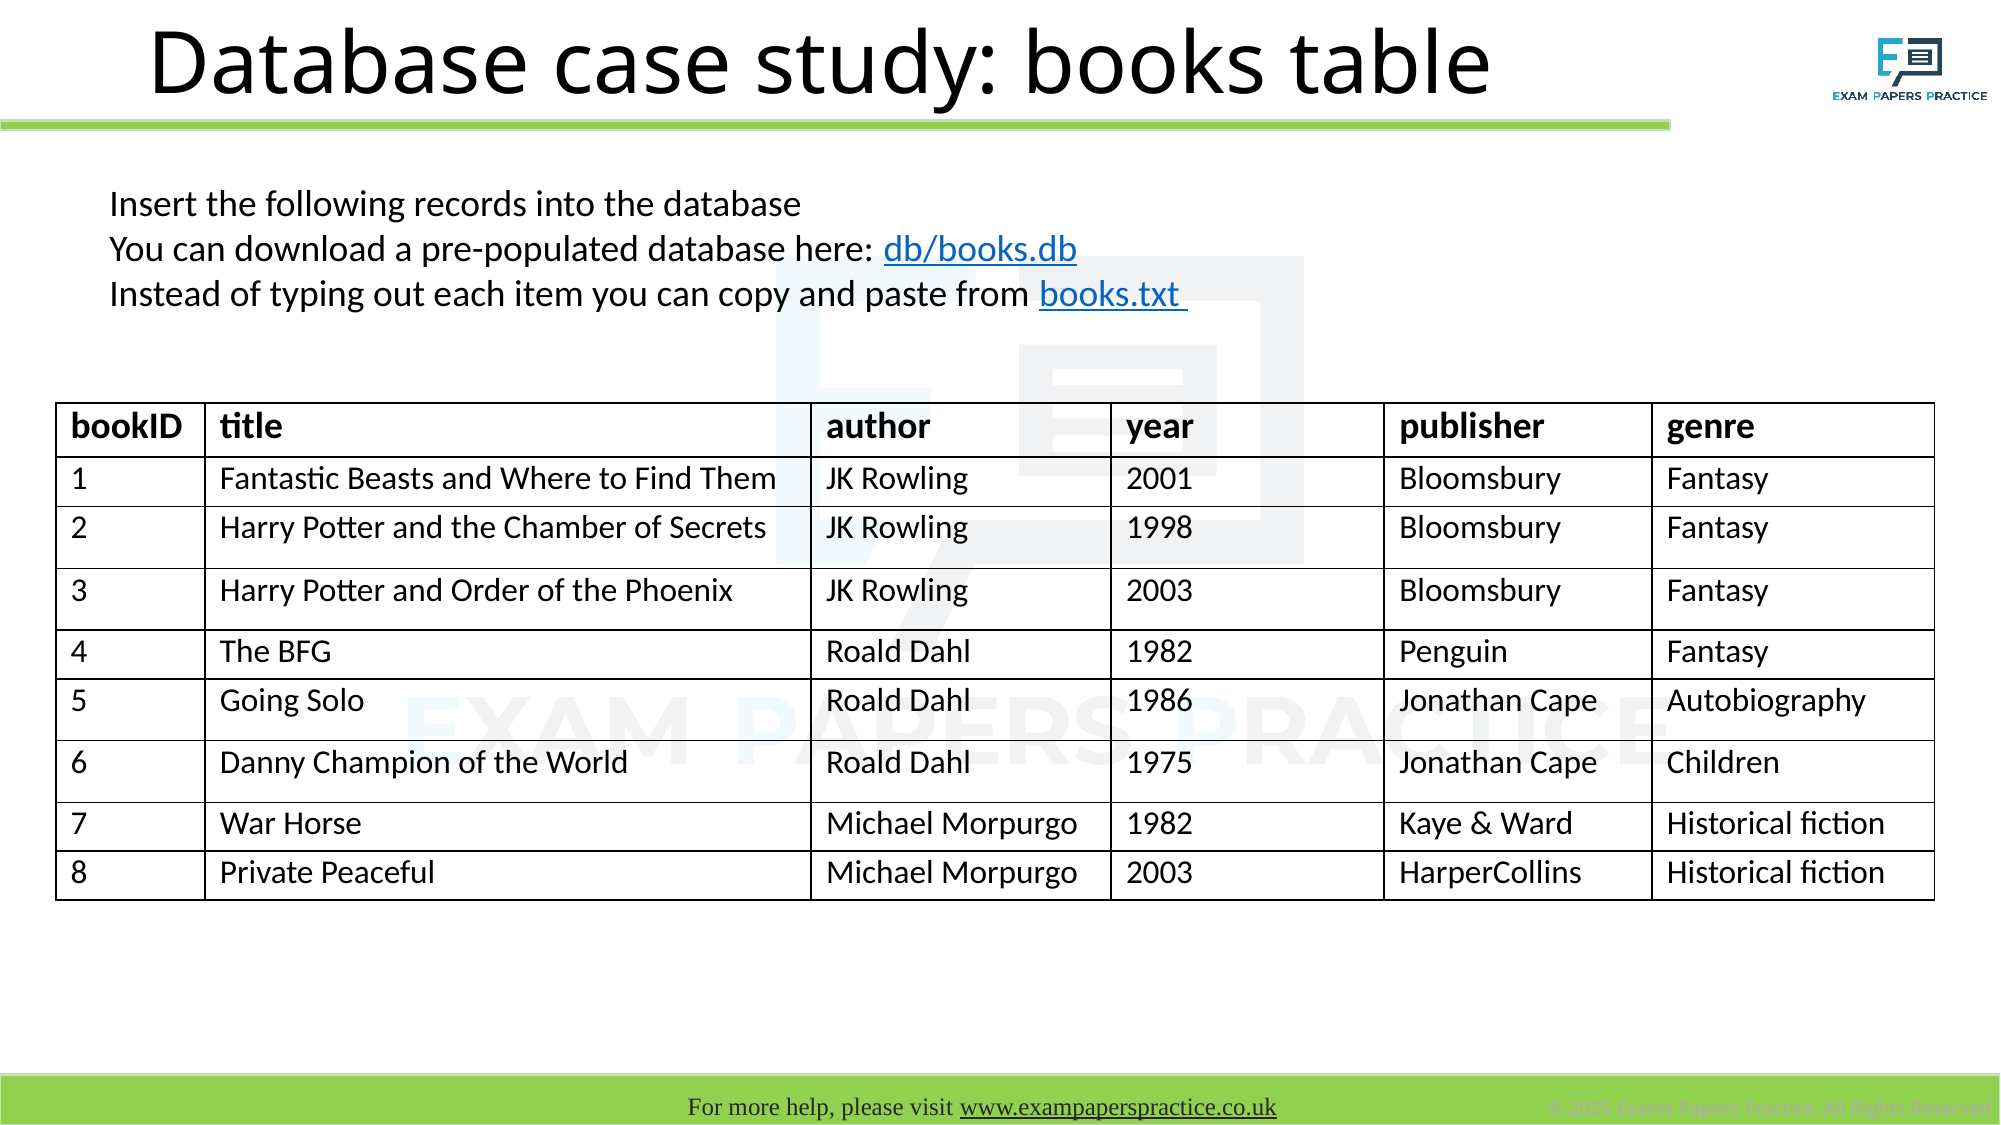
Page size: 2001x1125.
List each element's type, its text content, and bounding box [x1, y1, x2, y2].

table_cell 1998 [1112, 507, 1383, 568]
table_cell The BFG [206, 631, 810, 678]
table_cell Historical fiction [1653, 803, 1934, 850]
table_cell HarperCollins [1385, 852, 1651, 899]
table_cell Bloomsbury [1385, 569, 1651, 629]
table_cell 5 [57, 680, 204, 740]
table_cell 1982 [1112, 803, 1383, 850]
table_cell Roald Dahl [812, 631, 1110, 678]
table_cell 4 [57, 631, 204, 678]
table_cell Jonathan Cape [1385, 680, 1651, 740]
table_cell 6 [57, 741, 204, 802]
text_box Insert the following records into the database You can download a pre-populated database here: db/books.db Instead of typing out each item you can copy and paste from books.txt [94, 171, 1443, 322]
table_cell 1 [57, 458, 204, 506]
table_cell Bloomsbury [1385, 458, 1651, 506]
table_cell JK Rowling [812, 458, 1110, 506]
table_cell 1975 [1112, 741, 1383, 802]
table_cell Jonathan Cape [1385, 741, 1651, 802]
table_header year [1112, 404, 1383, 456]
table_cell Fantasy [1653, 507, 1934, 568]
table_cell Harry Potter and Order of the Phoenix [206, 569, 810, 629]
table_cell Harry Potter and the Chamber of Secrets [206, 507, 810, 568]
table_cell Fantasy [1653, 631, 1934, 678]
table_cell Going Solo [206, 680, 810, 740]
table_cell Roald Dahl [812, 741, 1110, 802]
table_header bookID [57, 404, 204, 456]
table_cell 3 [57, 569, 204, 629]
table_header publisher [1385, 404, 1651, 456]
table_cell 1986 [1112, 680, 1383, 740]
table_cell Fantasy [1653, 569, 1934, 629]
table_header genre [1653, 404, 1934, 456]
table_cell 1982 [1112, 631, 1383, 678]
table_cell JK Rowling [812, 507, 1110, 568]
table_cell Private Peaceful [206, 852, 810, 899]
table_header title [206, 404, 810, 456]
table_cell Autobiography [1653, 680, 1934, 740]
table_cell Danny Champion of the World [206, 741, 810, 802]
table_cell Fantasy [1653, 458, 1934, 506]
table_cell 2001 [1112, 458, 1383, 506]
table_cell 2003 [1112, 569, 1383, 629]
table_cell Fantastic Beasts and Where to Find Them [206, 458, 810, 506]
table_cell Roald Dahl [812, 680, 1110, 740]
table_cell War Horse [206, 803, 810, 850]
table_cell Children [1653, 741, 1934, 802]
table_cell Michael Morpurgo [812, 852, 1110, 899]
table_cell 7 [57, 803, 204, 850]
table_cell Penguin [1385, 631, 1651, 678]
title Database case study: books table [132, 11, 1858, 121]
table_cell 8 [57, 852, 204, 899]
table_cell Kaye & Ward [1385, 803, 1651, 850]
table_cell Historical fiction [1653, 852, 1934, 899]
table_header author [812, 404, 1110, 456]
table_cell JK Rowling [812, 569, 1110, 629]
table_cell 2003 [1112, 852, 1383, 899]
table_cell 2 [57, 507, 204, 568]
table_cell Michael Morpurgo [812, 803, 1110, 850]
table_cell Bloomsbury [1385, 507, 1651, 568]
